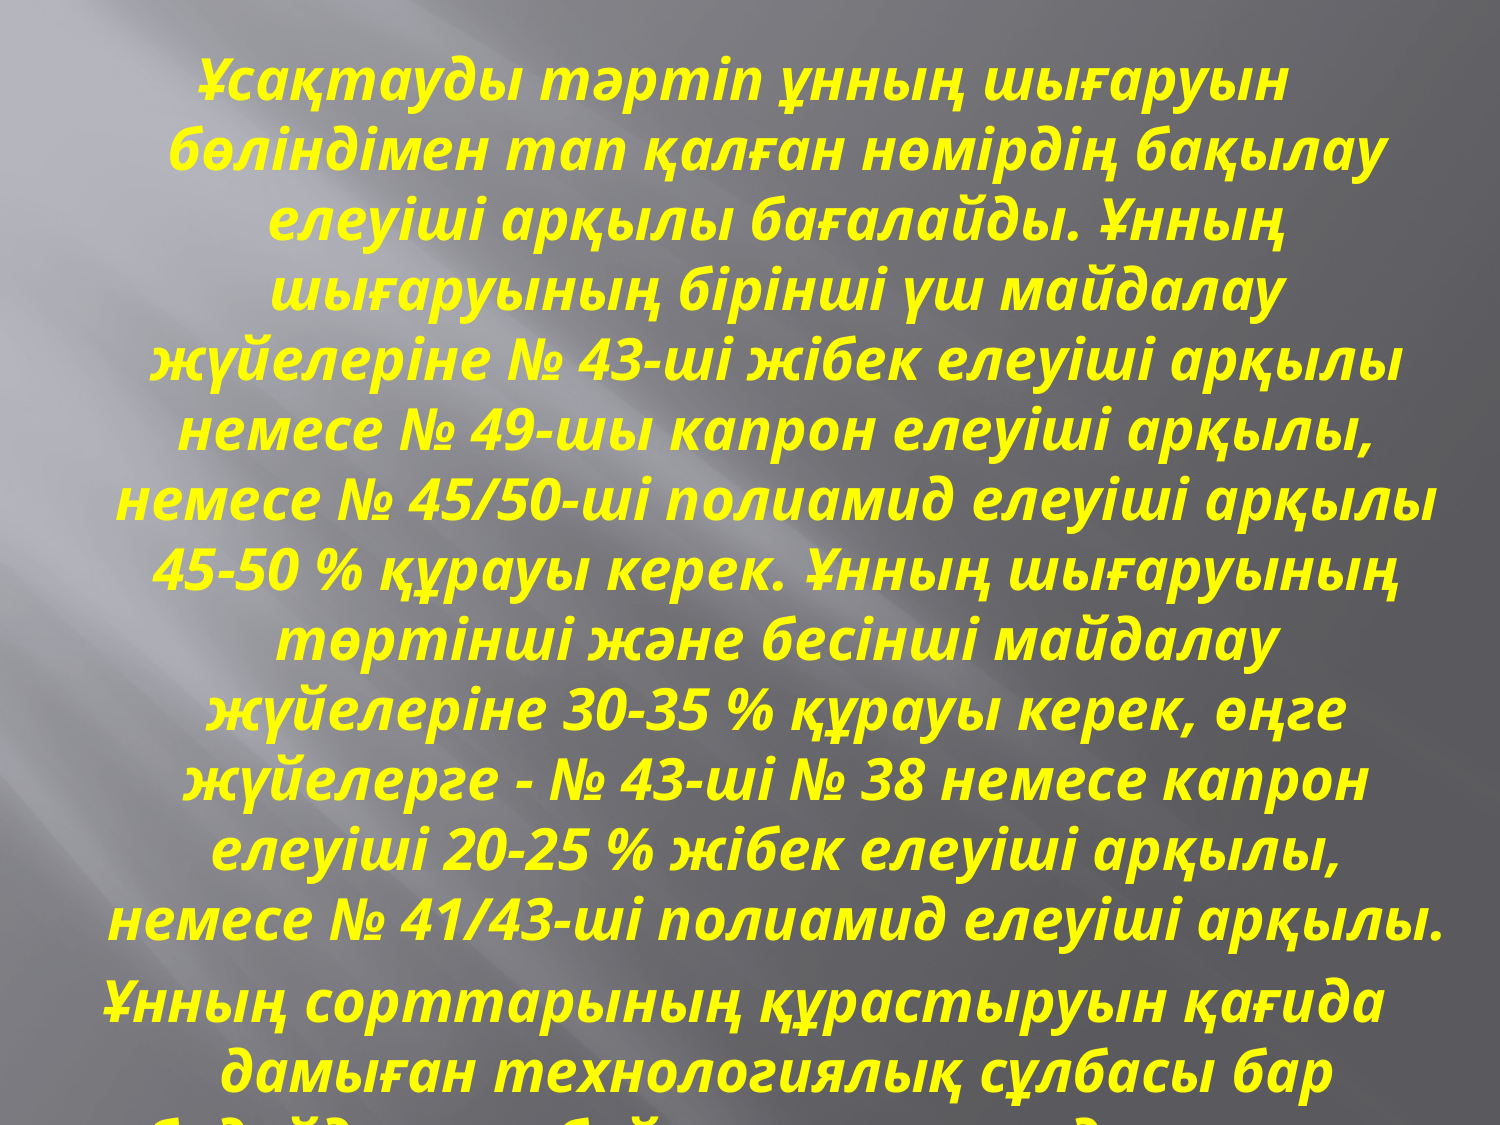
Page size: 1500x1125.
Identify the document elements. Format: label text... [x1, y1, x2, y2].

list Ұсақтауды тәртiп ұнның шығаруын бөлiндiмен тап қалған нөмiрдiң бақылау елеуiшi арқылы бағалайды. Ұнның шығаруының бiрiншi үш майдалау жүйелерiне № 43-шi жiбек елеуiшi арқылы немесе № 49-шы капрон елеуiшi арқылы, немесе № 45/50-шi полиамид елеуiшi арқылы 45-50 % құрауы керек. Ұнның шығаруының төртiншi және бесiншi майдалау жүйелерiне 30-35 % құрауы керек, өңге жүйелерге - № 43-шi № 38 немесе капрон елеуiшi 20-25 % жiбек елеуiшi арқылы, немесе № 41/43-шi полиамид елеуiшi арқылы. Ұнның сорттарының құрастыруын қағида дамыған технологиялық сұлбасы бар бидайдың наубай ұнтақтарындағы ұнның сорттарының құрастыруын қағидаға ұқсас. [0, 35, 1465, 1067]
